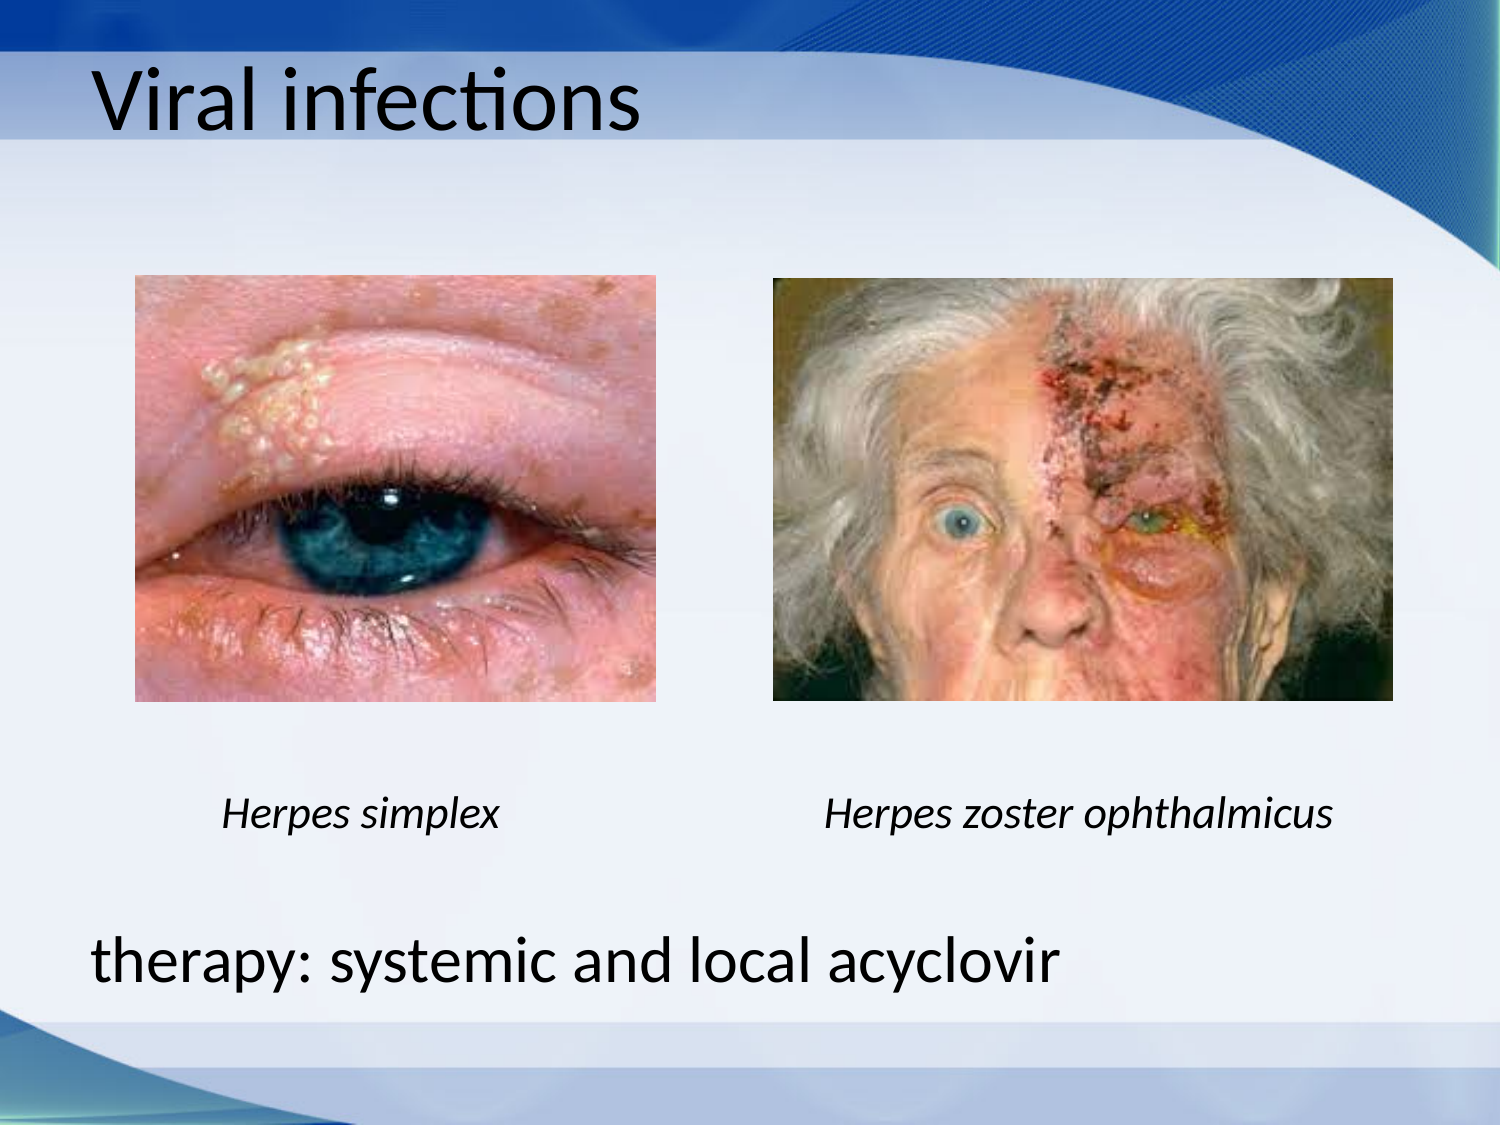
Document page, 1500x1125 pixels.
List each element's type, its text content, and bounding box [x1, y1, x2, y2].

picture [0, 0, 1500, 1125]
list therapy: systemic and local acyclovir [75, 262, 1425, 1005]
text_box Herpes simplex [206, 775, 573, 845]
text_box Herpes zoster ophthalmicus [809, 775, 1353, 845]
title Viral infections [76, 0, 1427, 188]
